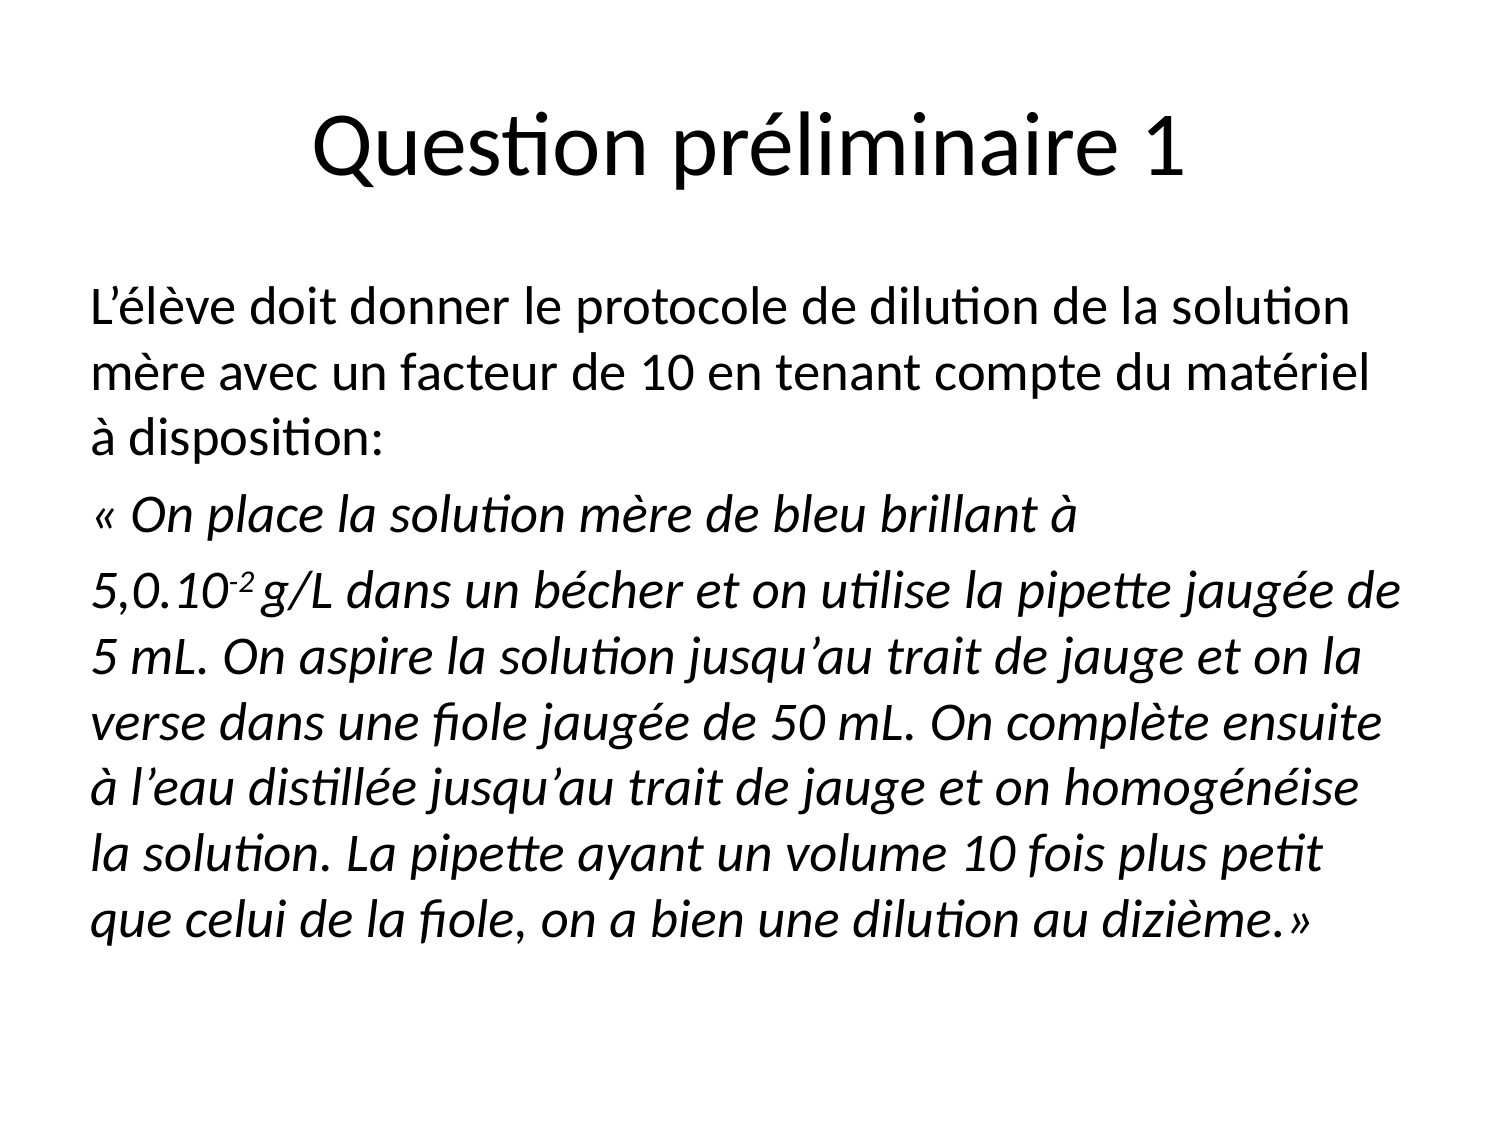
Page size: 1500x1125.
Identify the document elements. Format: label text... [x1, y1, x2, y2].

list L’élève doit donner le protocole de dilution de la solution mère avec un facteur de 10 en tenant compte du matériel à disposition: « On place la solution mère de bleu brillant à 5,0.10-2 g/L dans un bécher et on utilise la pipette jaugée de 5 mL. On aspire la solution jusqu’au trait de jauge et on la verse dans une fiole jaugée de 50 mL. On complète ensuite à l’eau distillée jusqu’au trait de jauge et on homogénéise la solution. La pipette ayant un volume 10 fois plus petit que celui de la fiole, on a bien une dilution au dizième.» [75, 262, 1425, 1005]
title Question préliminaire 1 [75, 45, 1425, 233]
